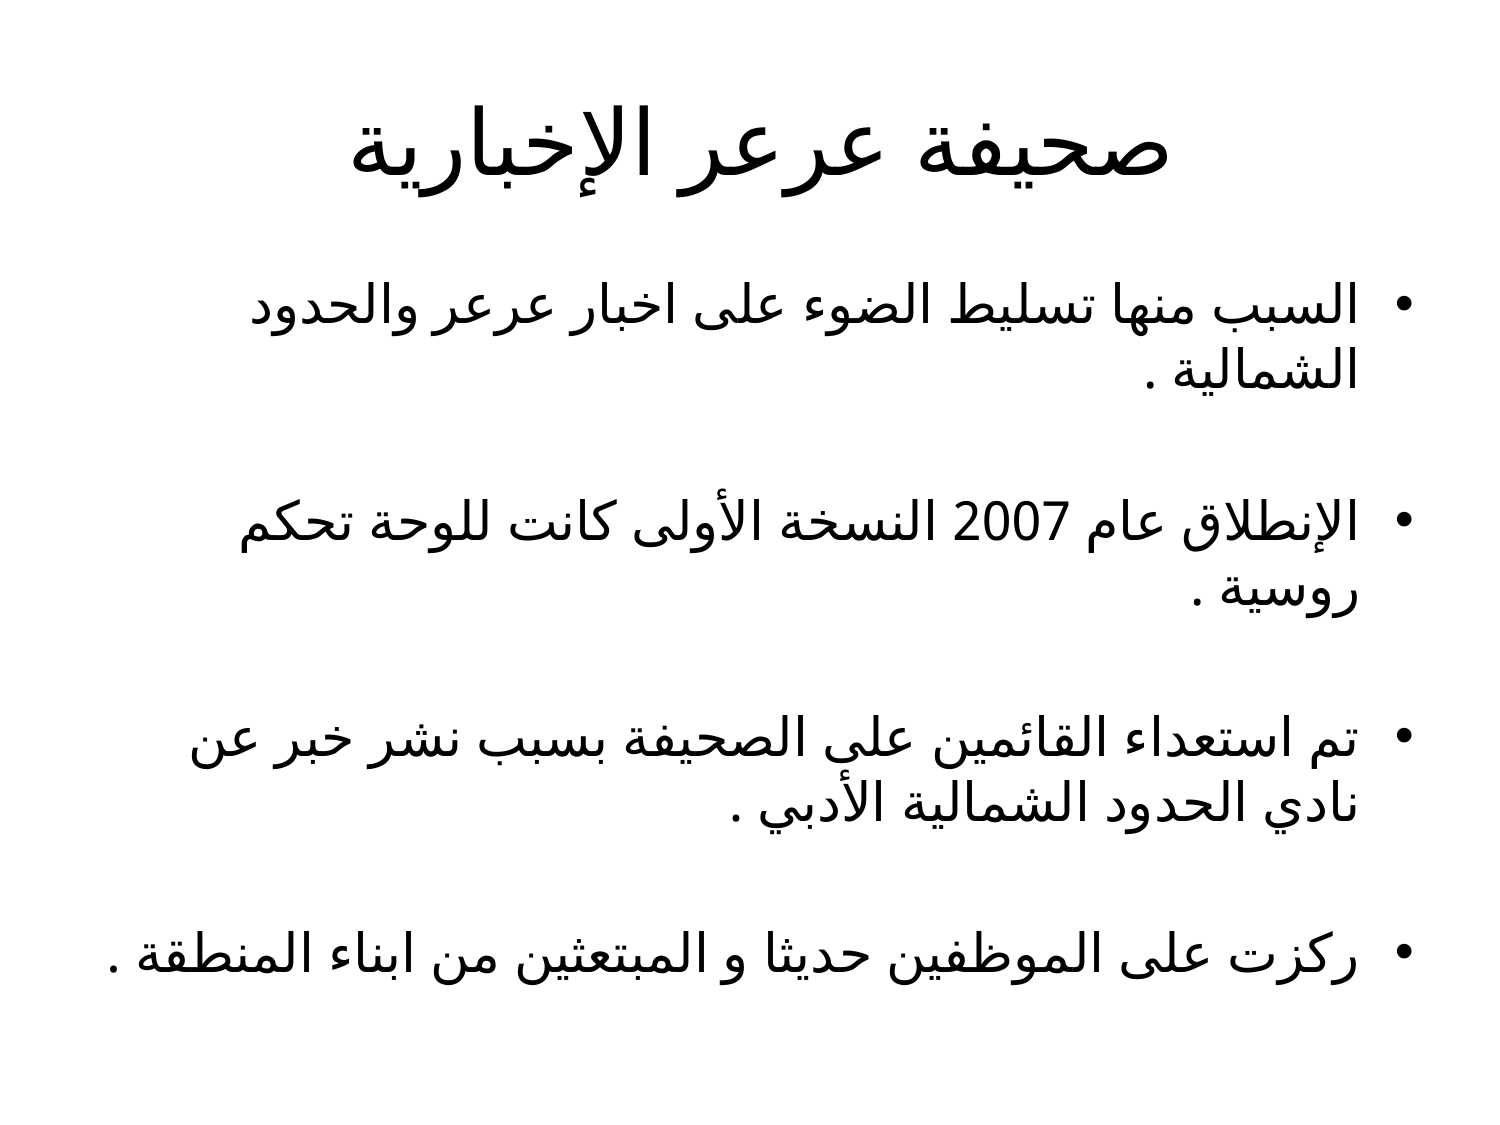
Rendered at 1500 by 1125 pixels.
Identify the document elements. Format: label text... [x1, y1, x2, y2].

title صحيفة عرعر الإخبارية [75, 45, 1425, 233]
list السبب منها تسليط الضوء على اخبار عرعر والحدود الشمالية . الإنطلاق عام 2007 النسخة الأولى كانت للوحة تحكم روسية . تم استعداء القائمين على الصحيفة بسبب نشر خبر عن نادي الحدود الشمالية الأدبي . ركزت على الموظفين حديثا و المبتعثين من ابناء المنطقة . [75, 262, 1425, 1005]
